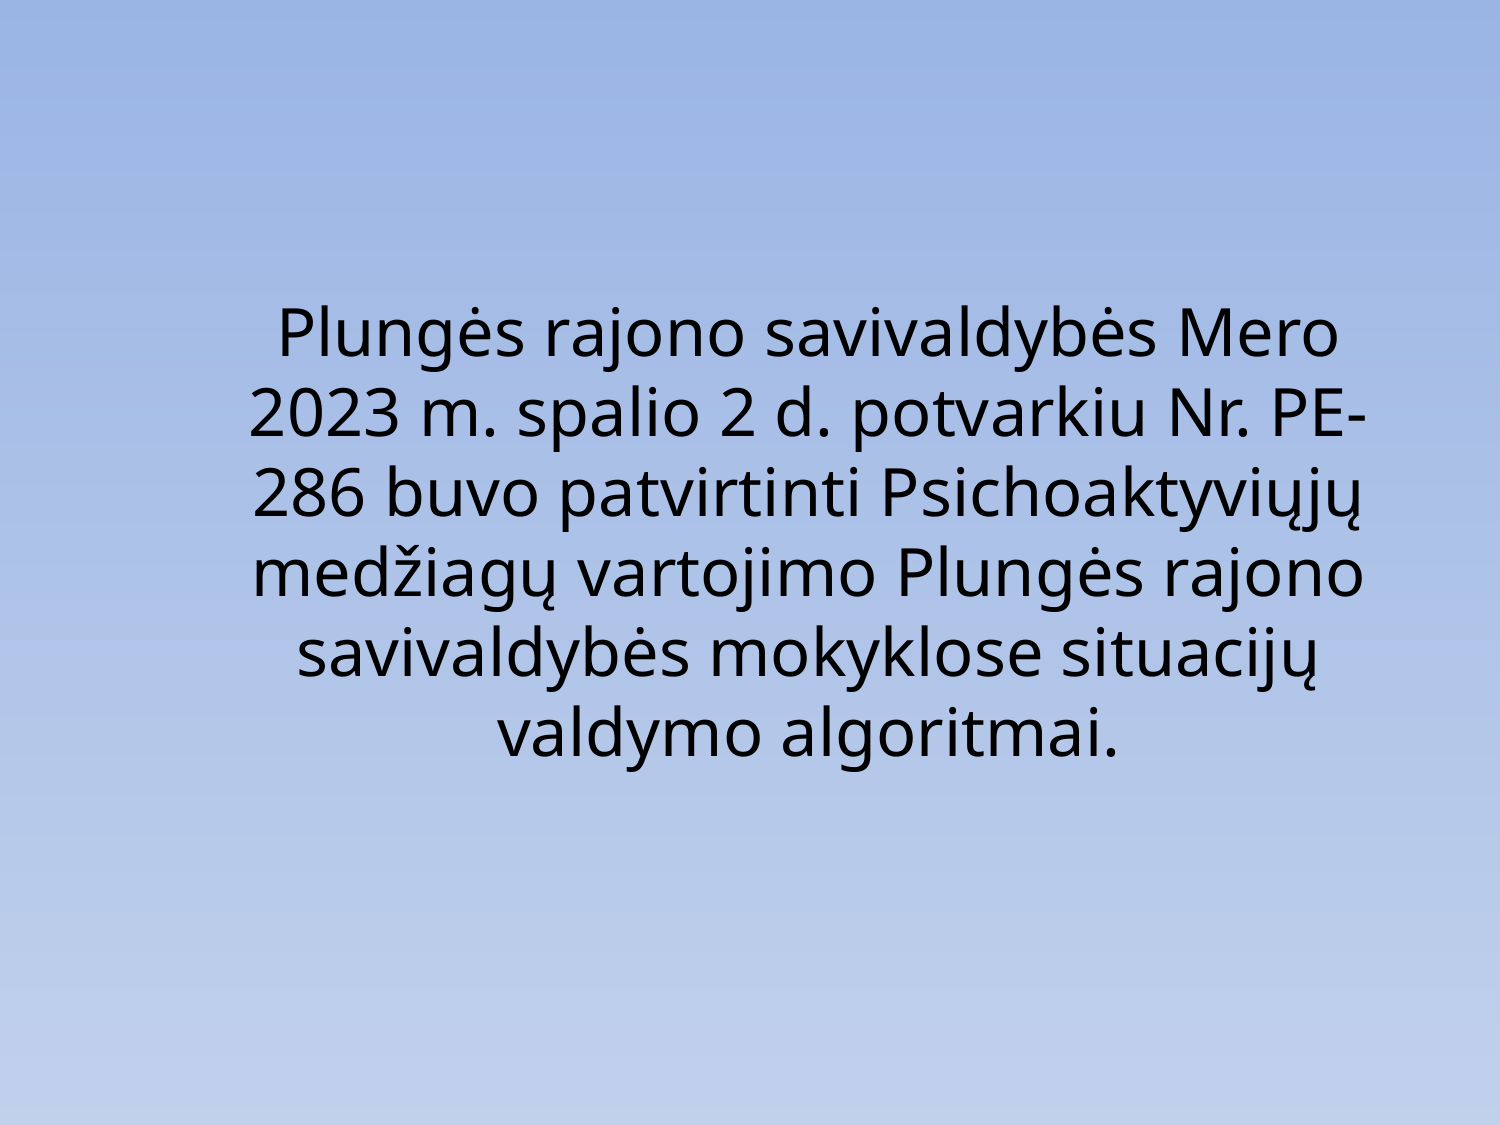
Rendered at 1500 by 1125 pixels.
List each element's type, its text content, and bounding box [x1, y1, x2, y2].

text_box Plungės rajono savivaldybės Mero 2023 m. spalio 2 d. potvarkiu Nr. PE-286 buvo patvirtinti Psichoaktyviųjų medžiagų vartojimo Plungės rajono savivaldybės mokyklose situacijų valdymo algoritmai. [212, 282, 1406, 778]
